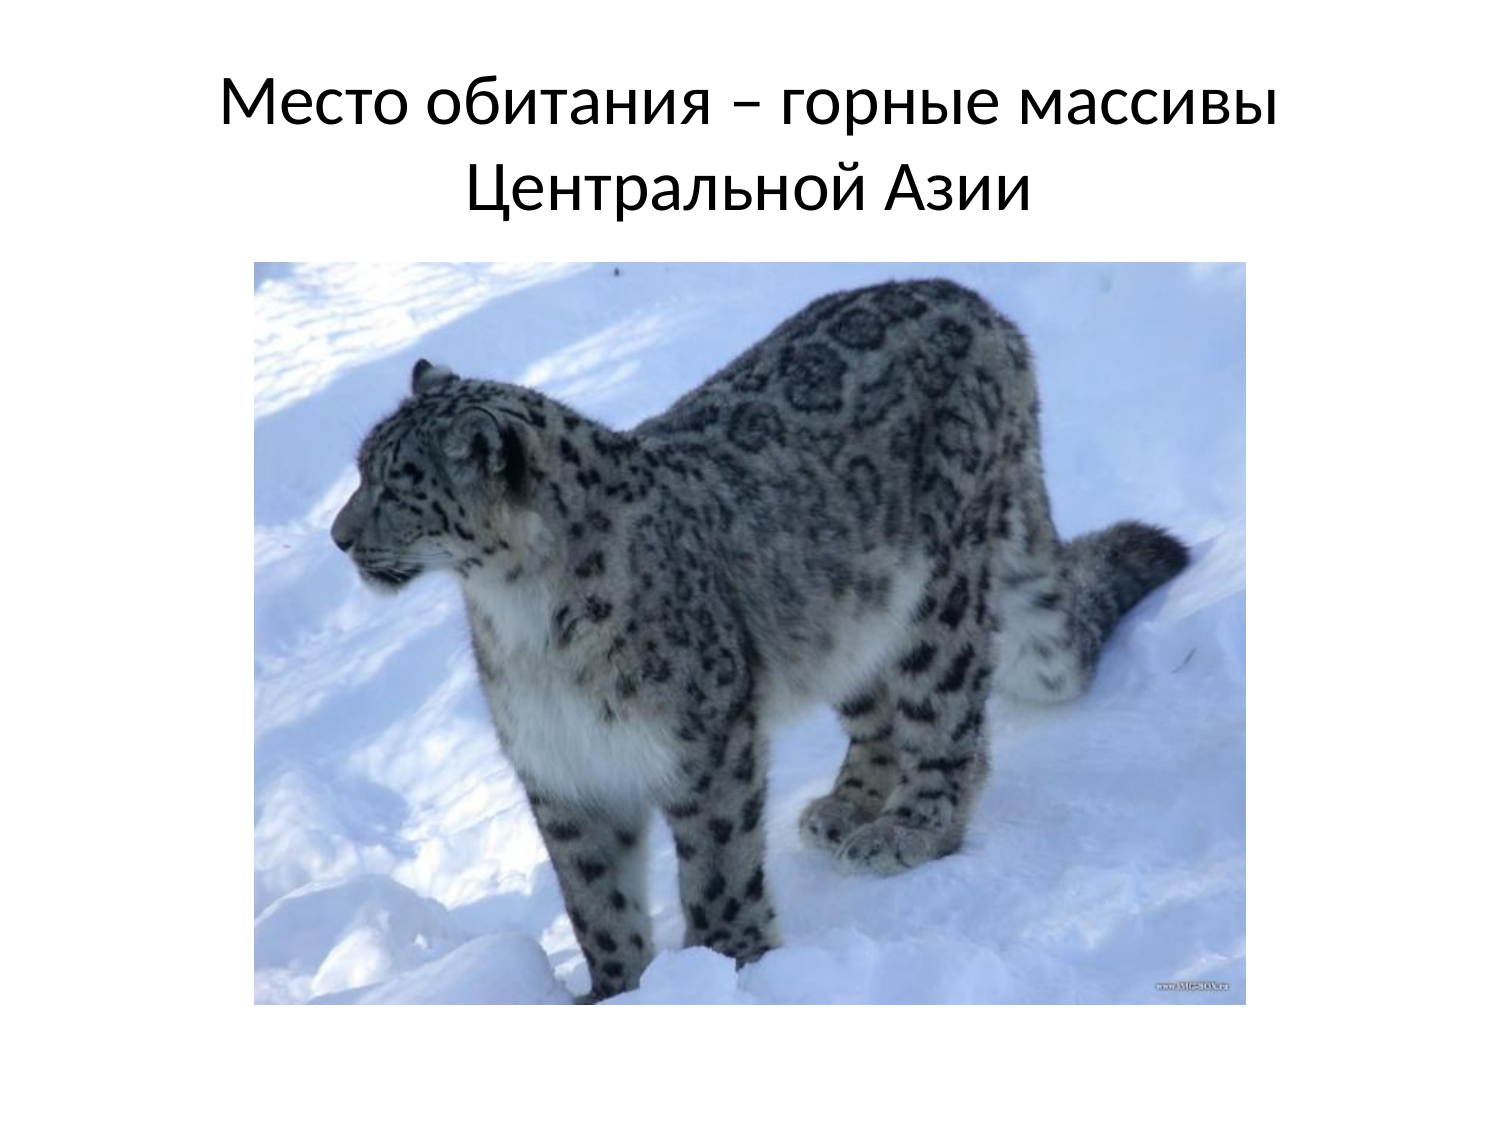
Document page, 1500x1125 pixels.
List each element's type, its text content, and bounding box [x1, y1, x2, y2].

title Место обитания – горные массивы Центральной Азии [75, 45, 1425, 233]
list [254, 262, 1246, 1006]
